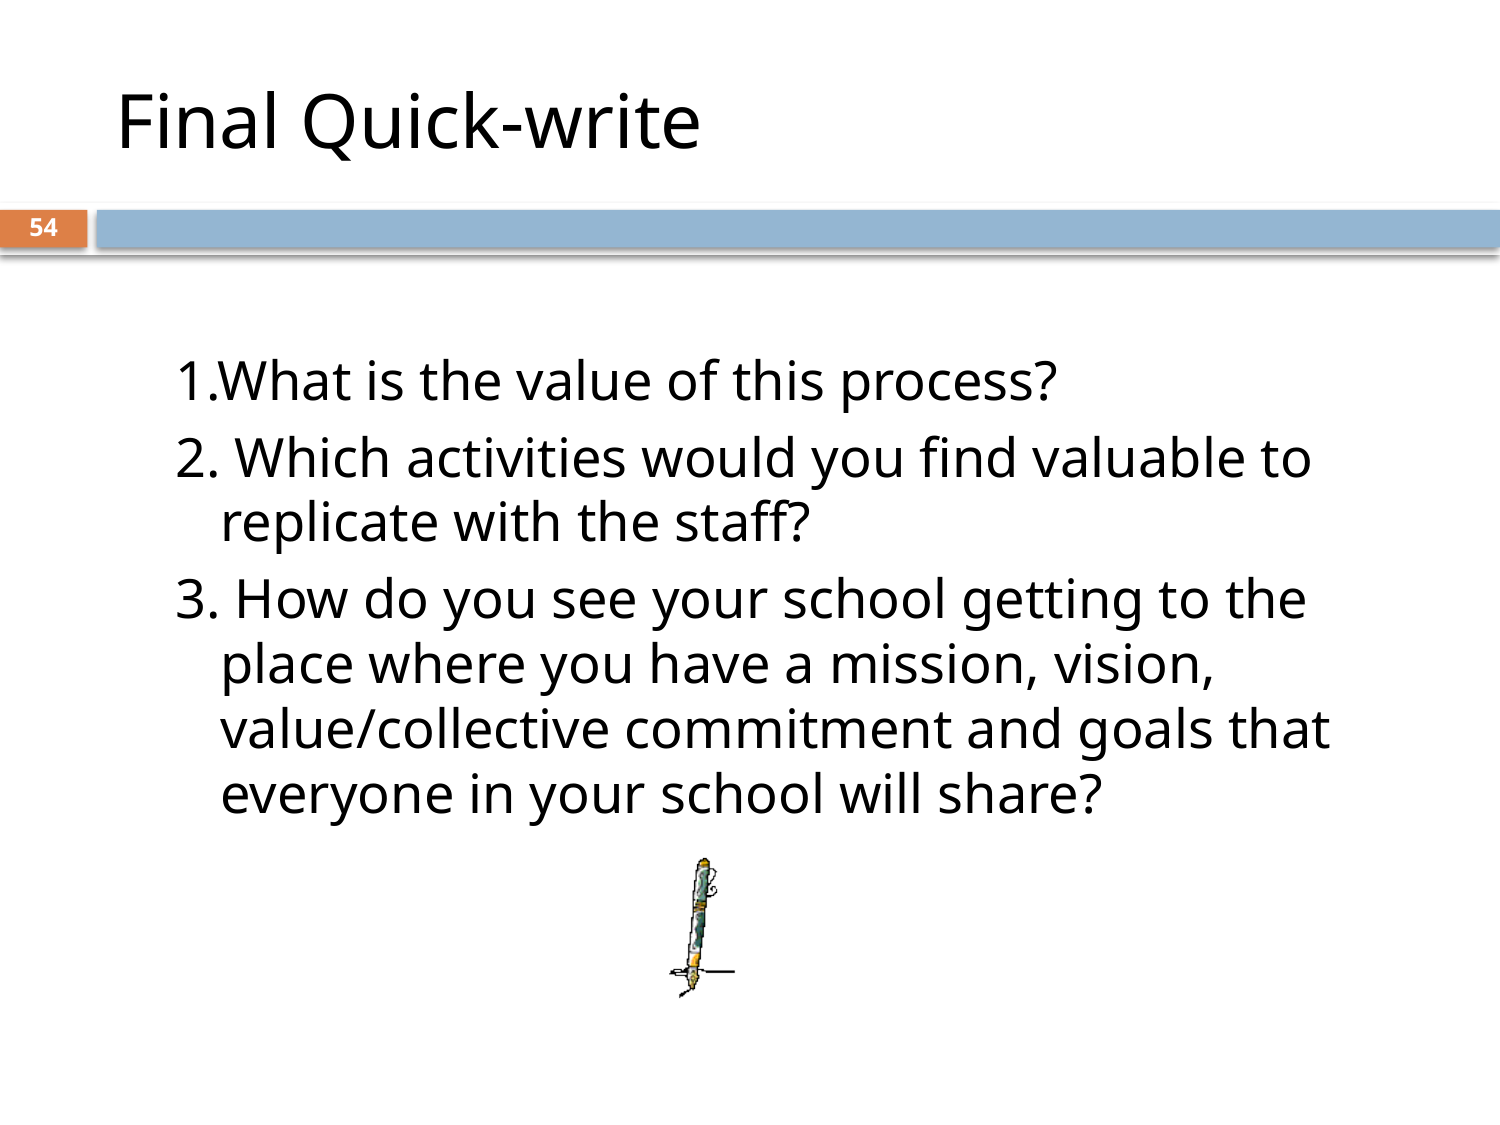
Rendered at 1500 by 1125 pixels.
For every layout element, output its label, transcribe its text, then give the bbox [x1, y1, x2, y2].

title Final Quick-write [100, 37, 1439, 201]
list 1.What is the value of this process? 2. Which activities would you find valuable to replicate with the staff? 3. How do you see your school getting to the place where you have a mission, vision, value/collective commitment and goals that everyone in your school will share? [100, 262, 1439, 1001]
picture [668, 855, 831, 1001]
slide_number 54 [0, 208, 88, 249]
